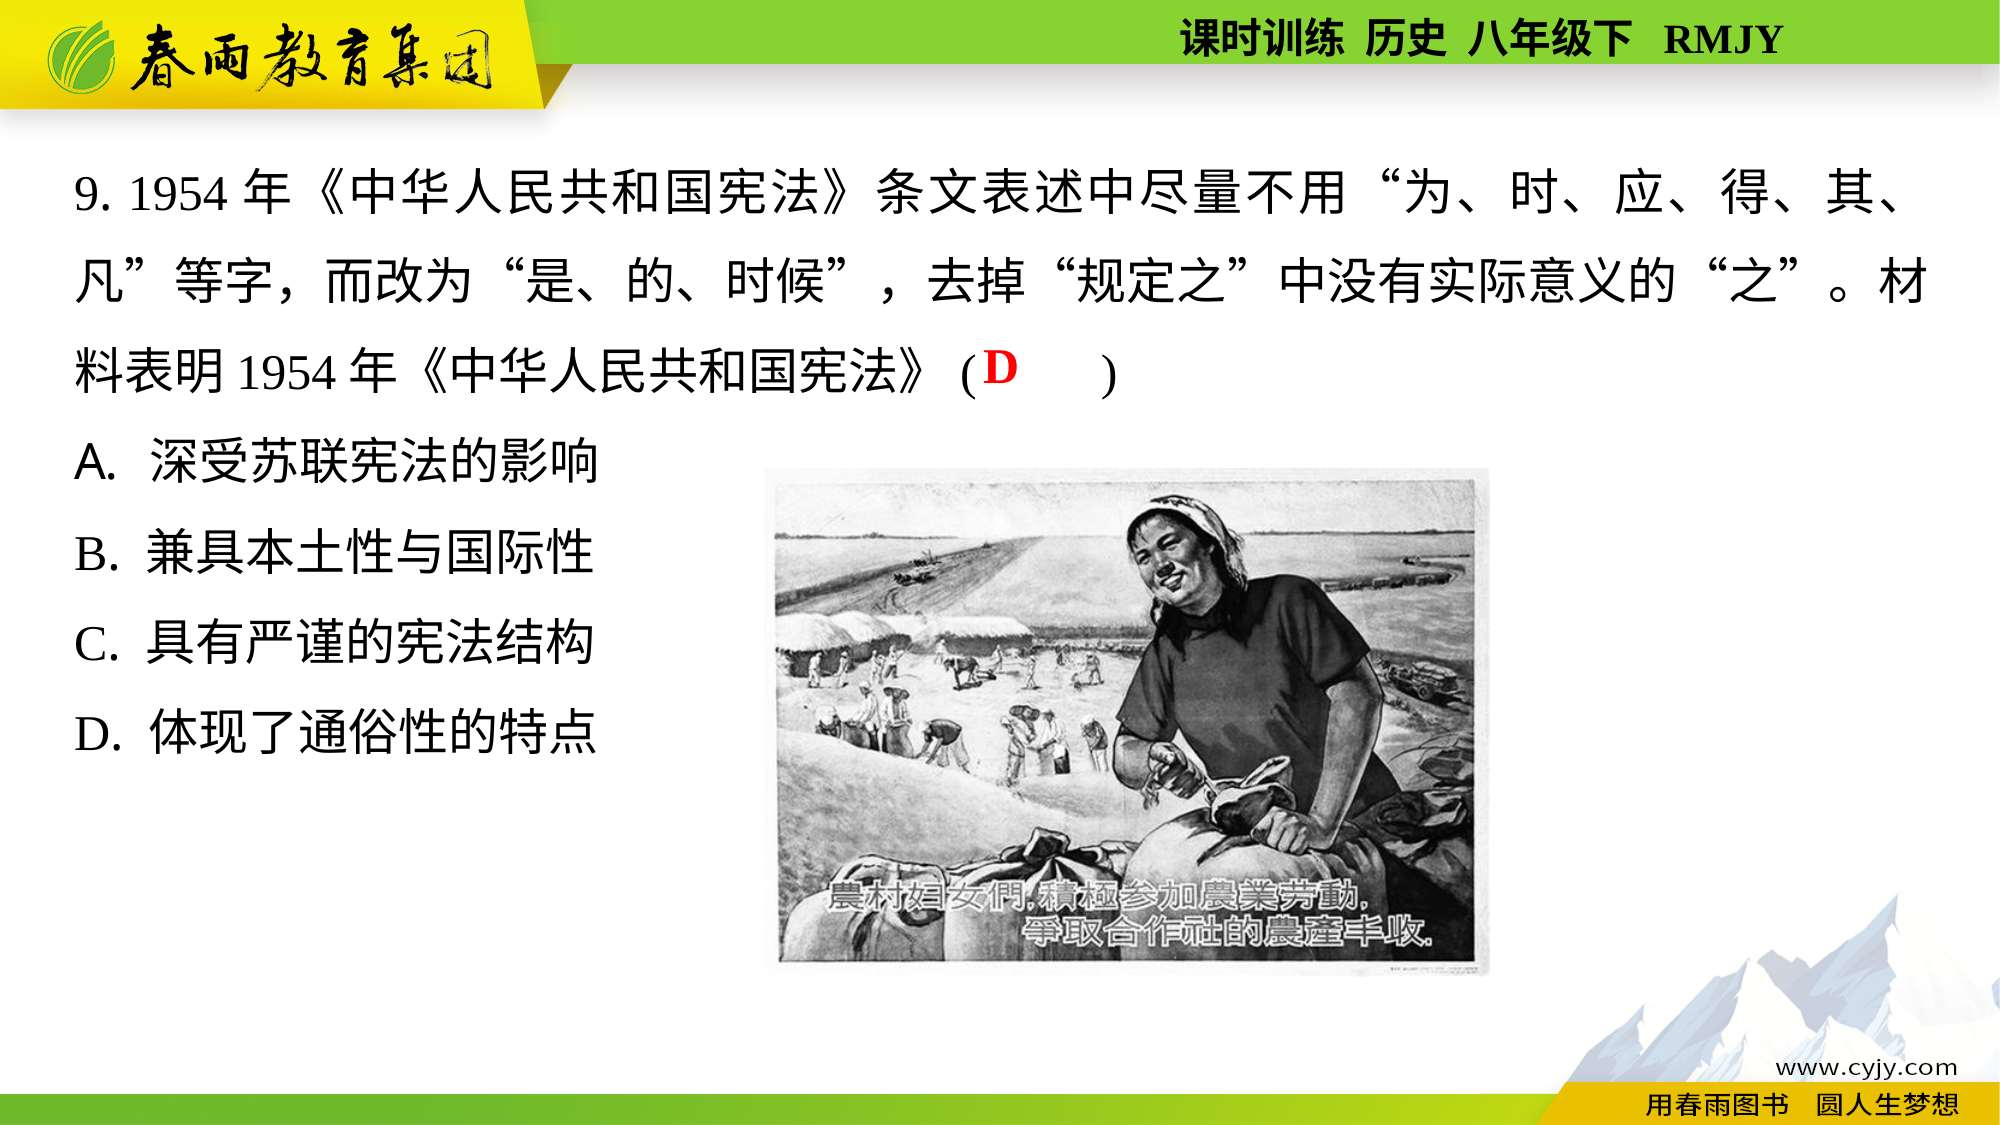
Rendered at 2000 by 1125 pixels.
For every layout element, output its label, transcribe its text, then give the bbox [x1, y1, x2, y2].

text_box D [968, 326, 1035, 401]
picture [0, 0, 2000, 1125]
list 9. 1954年《中华人民共和国宪法》条文表述中尽量不用“为、时、应、得、其、凡”等字，而改为“是、的、时候”，去掉“规定之”中没有实际意义的“之”。材料表明1954年《中华人民共和国宪法》( ) 深受苏联宪法的影响 B. 兼具本土性与国际性 C. 具有严谨的宪法结构 D. 体现了通俗性的特点 [59, 122, 1944, 774]
